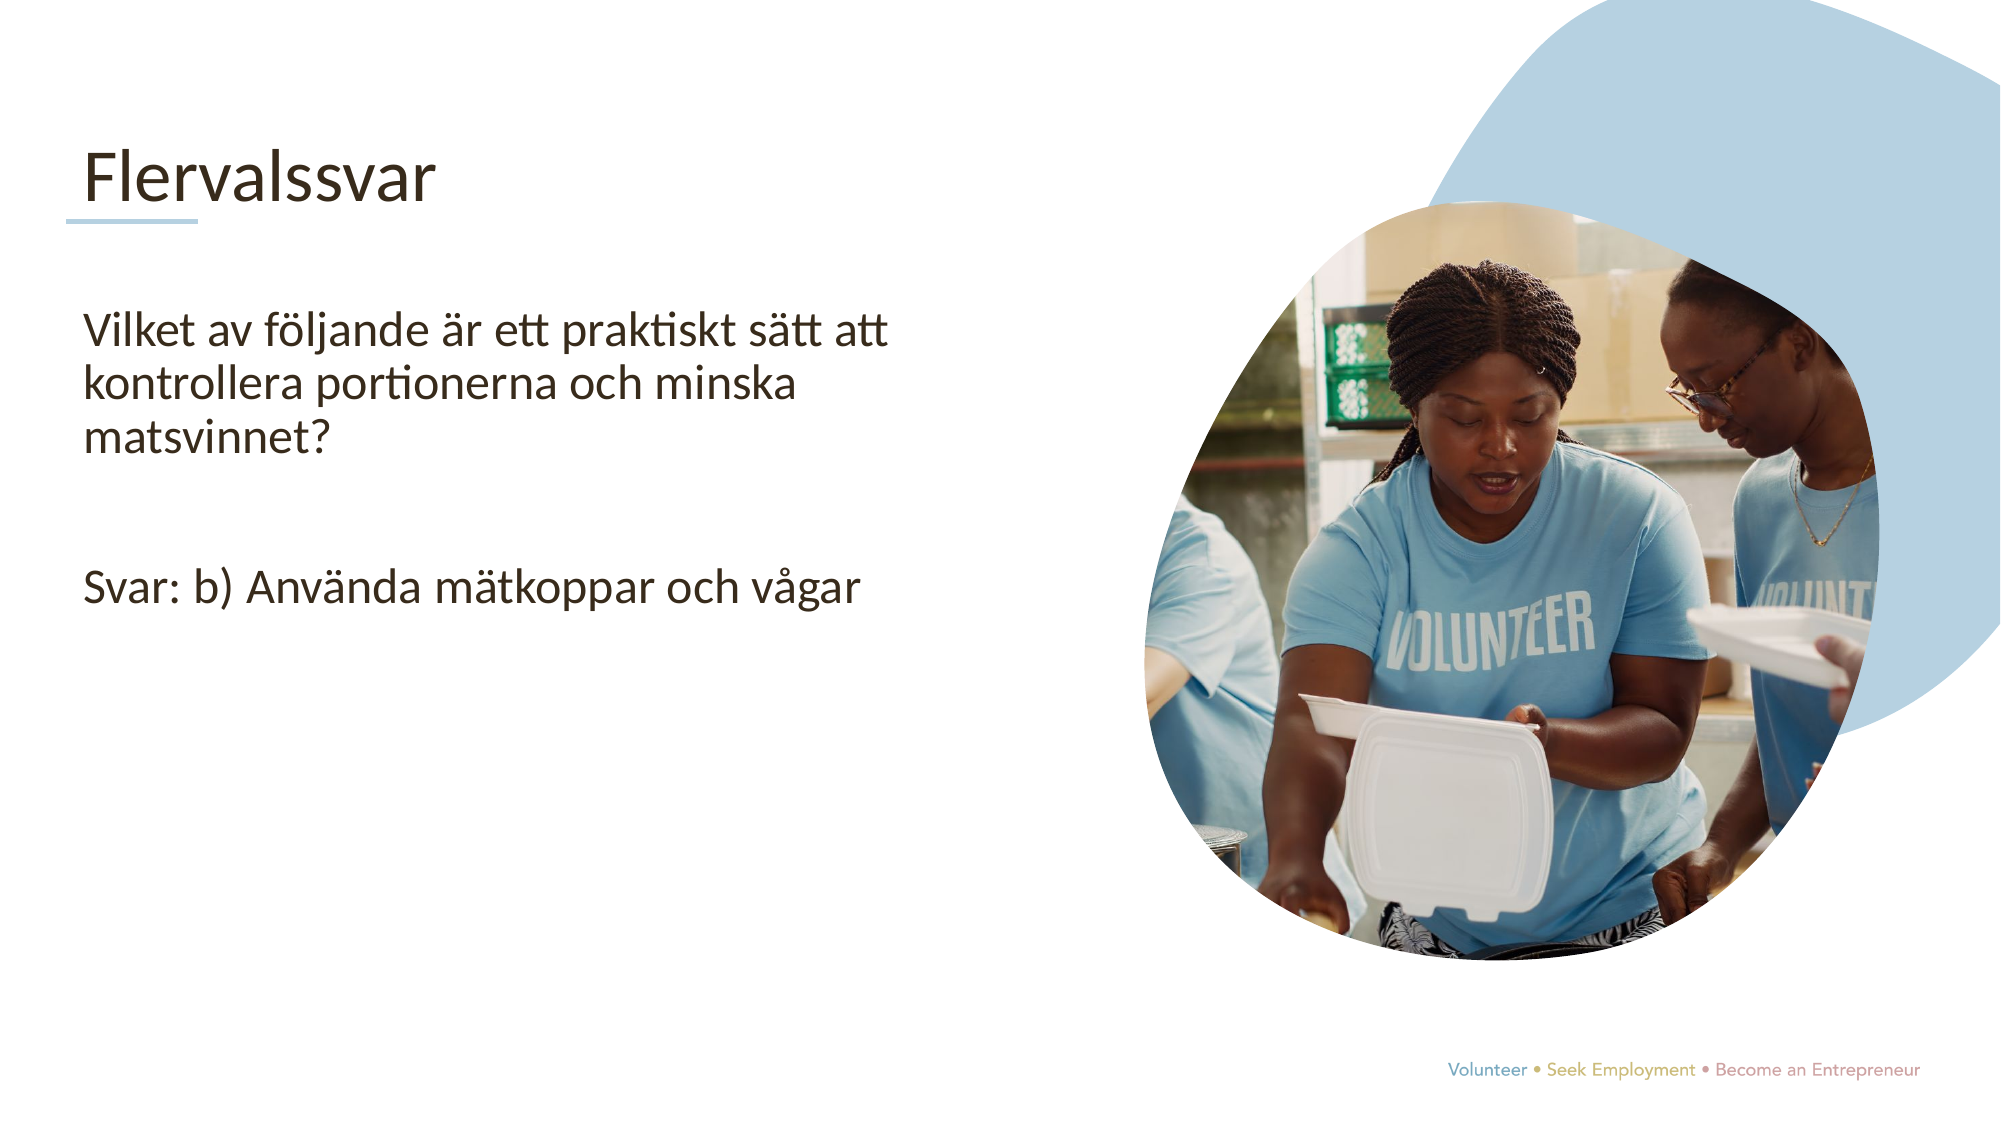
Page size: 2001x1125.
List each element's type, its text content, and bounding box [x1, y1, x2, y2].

text_box Vilket av följande är ett praktiskt sätt att kontrollera portionerna och minska matsvinnet? Svar: b) Använda mätkoppar och vågar [68, 295, 1035, 960]
picture [1144, 200, 1880, 961]
text_box Flervalssvar [68, 129, 903, 356]
picture [1418, 1046, 1971, 1103]
